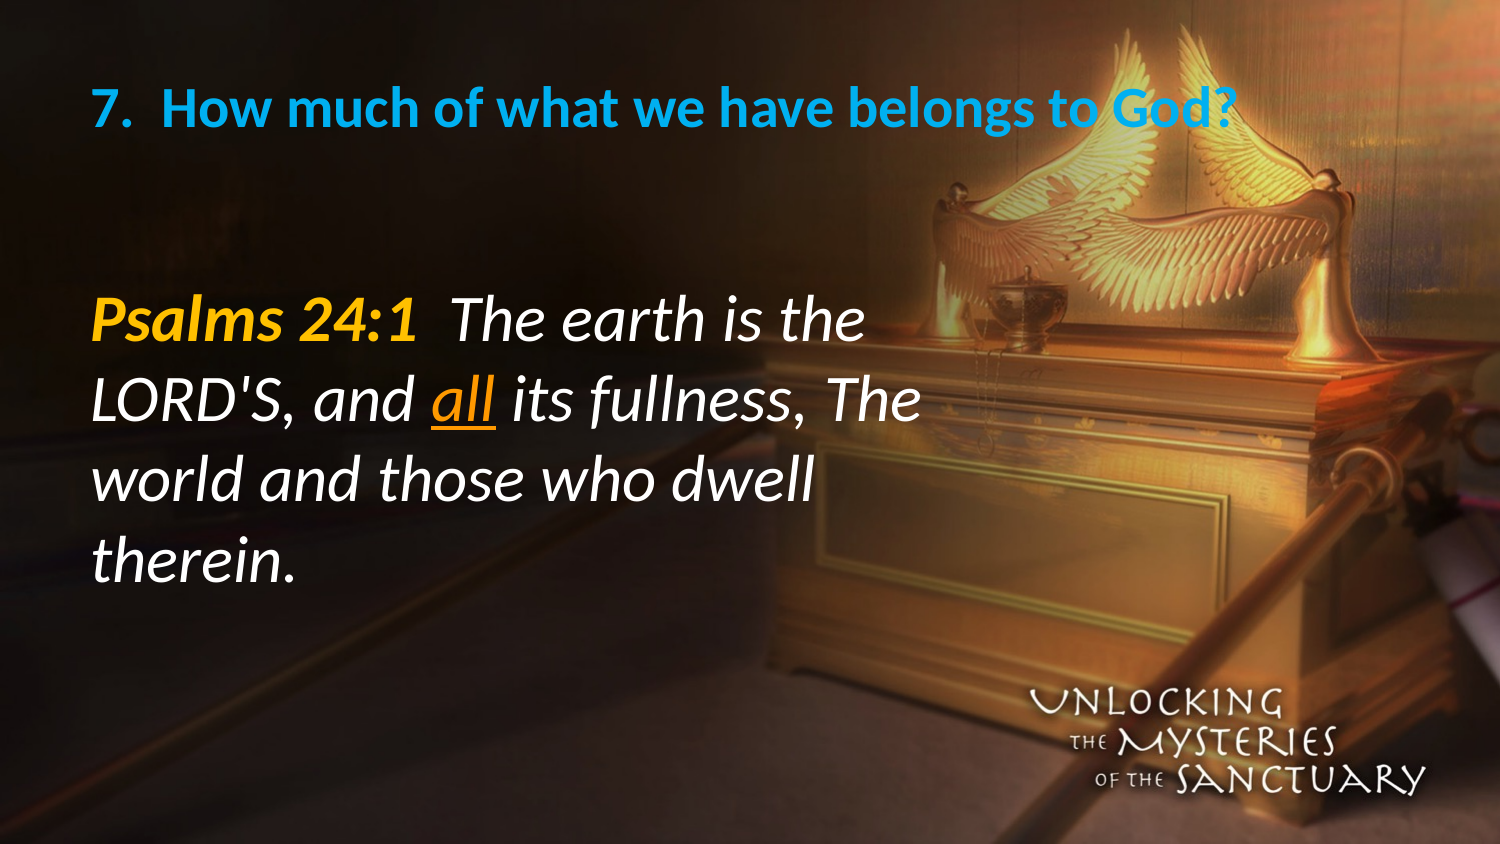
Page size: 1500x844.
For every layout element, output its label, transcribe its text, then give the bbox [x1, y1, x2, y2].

list Psalms 24:1 The earth is the LORD'S, and all its fullness, The world and those who dwell therein. [75, 267, 948, 754]
picture [0, 0, 1500, 844]
title 7. How much of what we have belongs to God? [75, 33, 1425, 175]
